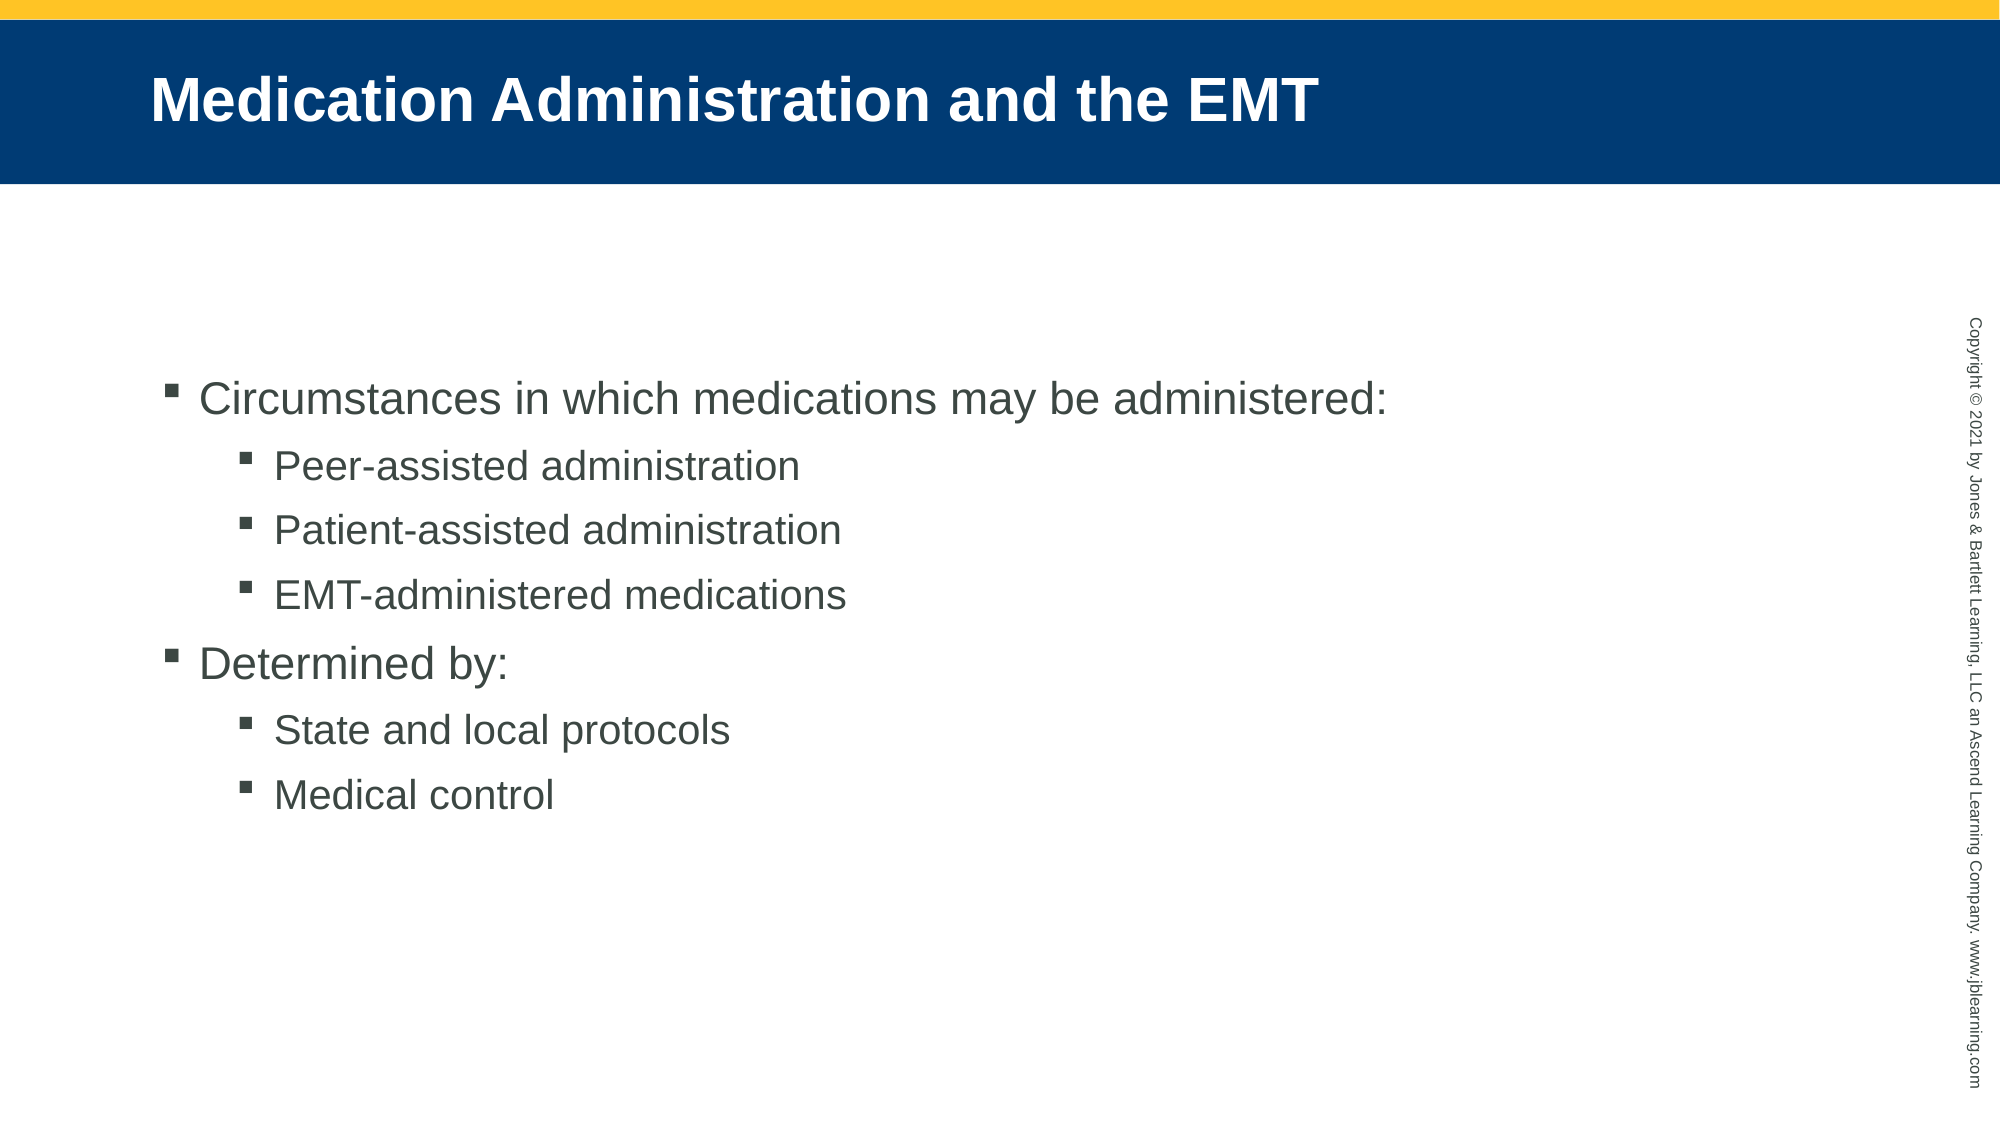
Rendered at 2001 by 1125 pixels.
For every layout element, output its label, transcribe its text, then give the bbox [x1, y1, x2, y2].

title Medication Administration and the EMT [0, 19, 2000, 185]
list Circumstances in which medications may be administered: Peer-assisted administration Patient-assisted administration EMT-administered medications Determined by: State and local protocols Medical control [146, 361, 1859, 1016]
